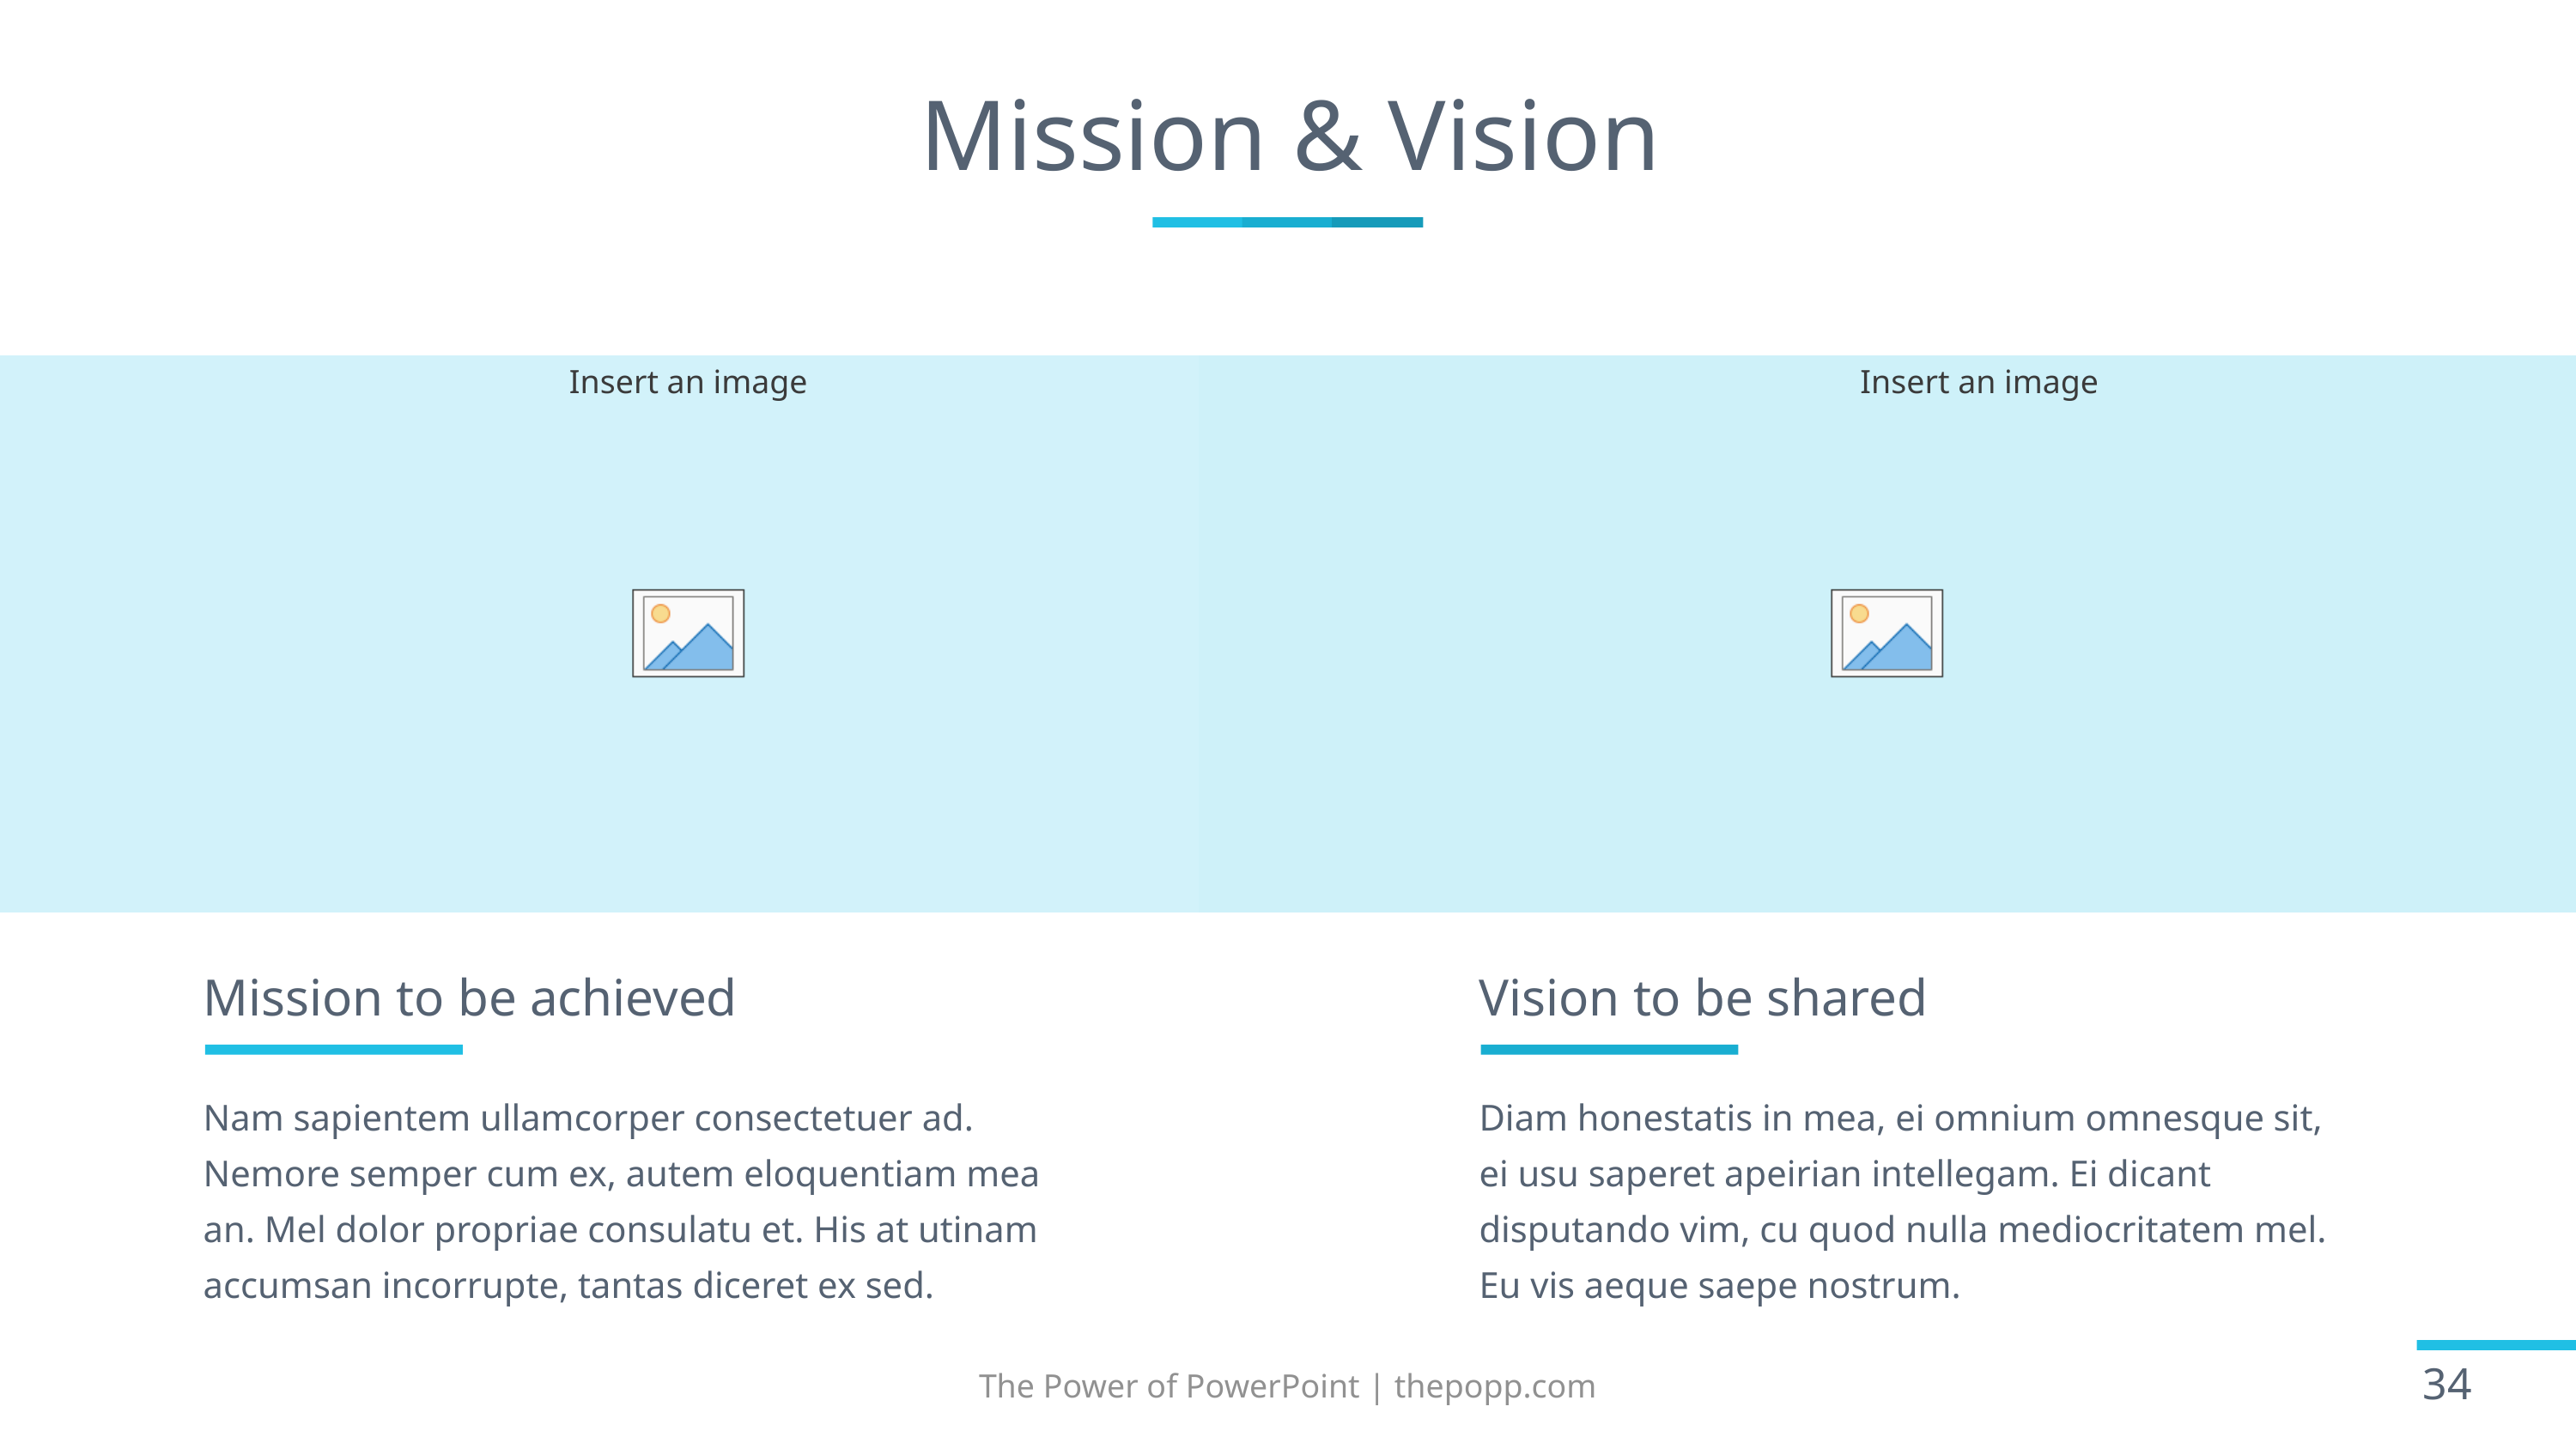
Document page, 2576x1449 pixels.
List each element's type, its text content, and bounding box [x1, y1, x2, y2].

footer The Power of PowerPoint | thepopp.com [853, 1349, 1723, 1427]
list Vision to be shared [1466, 943, 2368, 1049]
title Mission & Vision [69, 49, 2512, 230]
picture [0, 355, 2576, 912]
list Nam sapientem ullamcorper consectetuer ad. Nemore semper cum ex, autem eloquentiam mea an. Mel dolor propriae consulatu et. His at utinam accumsan incorrupte, tantas diceret ex sed. [190, 1076, 1092, 1319]
list Diam honestatis in mea, ei omnium omnesque sit, ei usu saperet apeirian intellegam. Ei dicant disputando vim, cu quod nulla mediocritatem mel. Eu vis aeque saepe nostrum. [1466, 1076, 2368, 1319]
slide_number 34 [2409, 1351, 2576, 1421]
list Mission to be achieved [190, 943, 1092, 1049]
